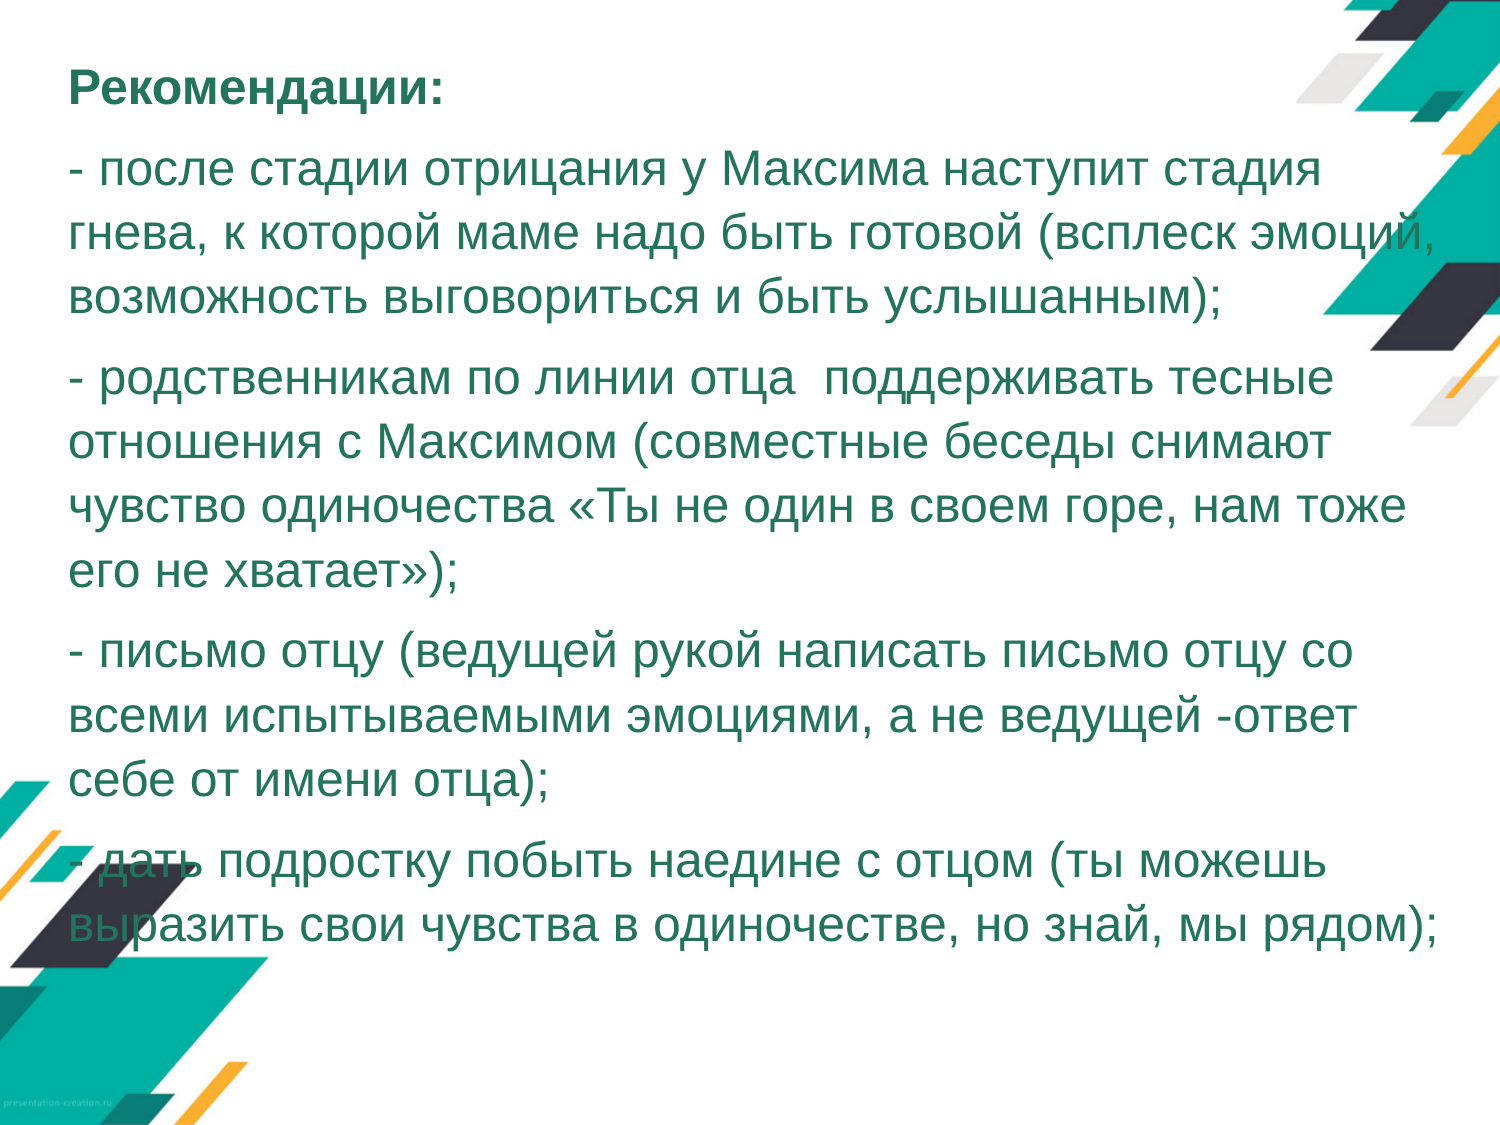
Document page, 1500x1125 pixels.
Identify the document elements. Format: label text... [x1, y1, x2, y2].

text_box Рекомендации: - после стадии отрицания у Максима наступит стадия гнева, к которой маме надо быть готовой (всплеск эмоций, возможность выговориться и быть услышанным); - родственникам по линии отца поддерживать тесные отношения с Максимом (совместные беседы снимают чувство одиночества «Ты не один в своем горе, нам тоже его не хватает»); - письмо отцу (ведущей рукой написать письмо отцу со всеми испытываемыми эмоциями, а не ведущей -ответ себе от имени отца); - дать подростку побыть наедине с отцом (ты можешь выразить свои чувства в одиночестве, но знай, мы рядом); [53, 42, 1459, 959]
picture [0, 0, 1500, 1125]
